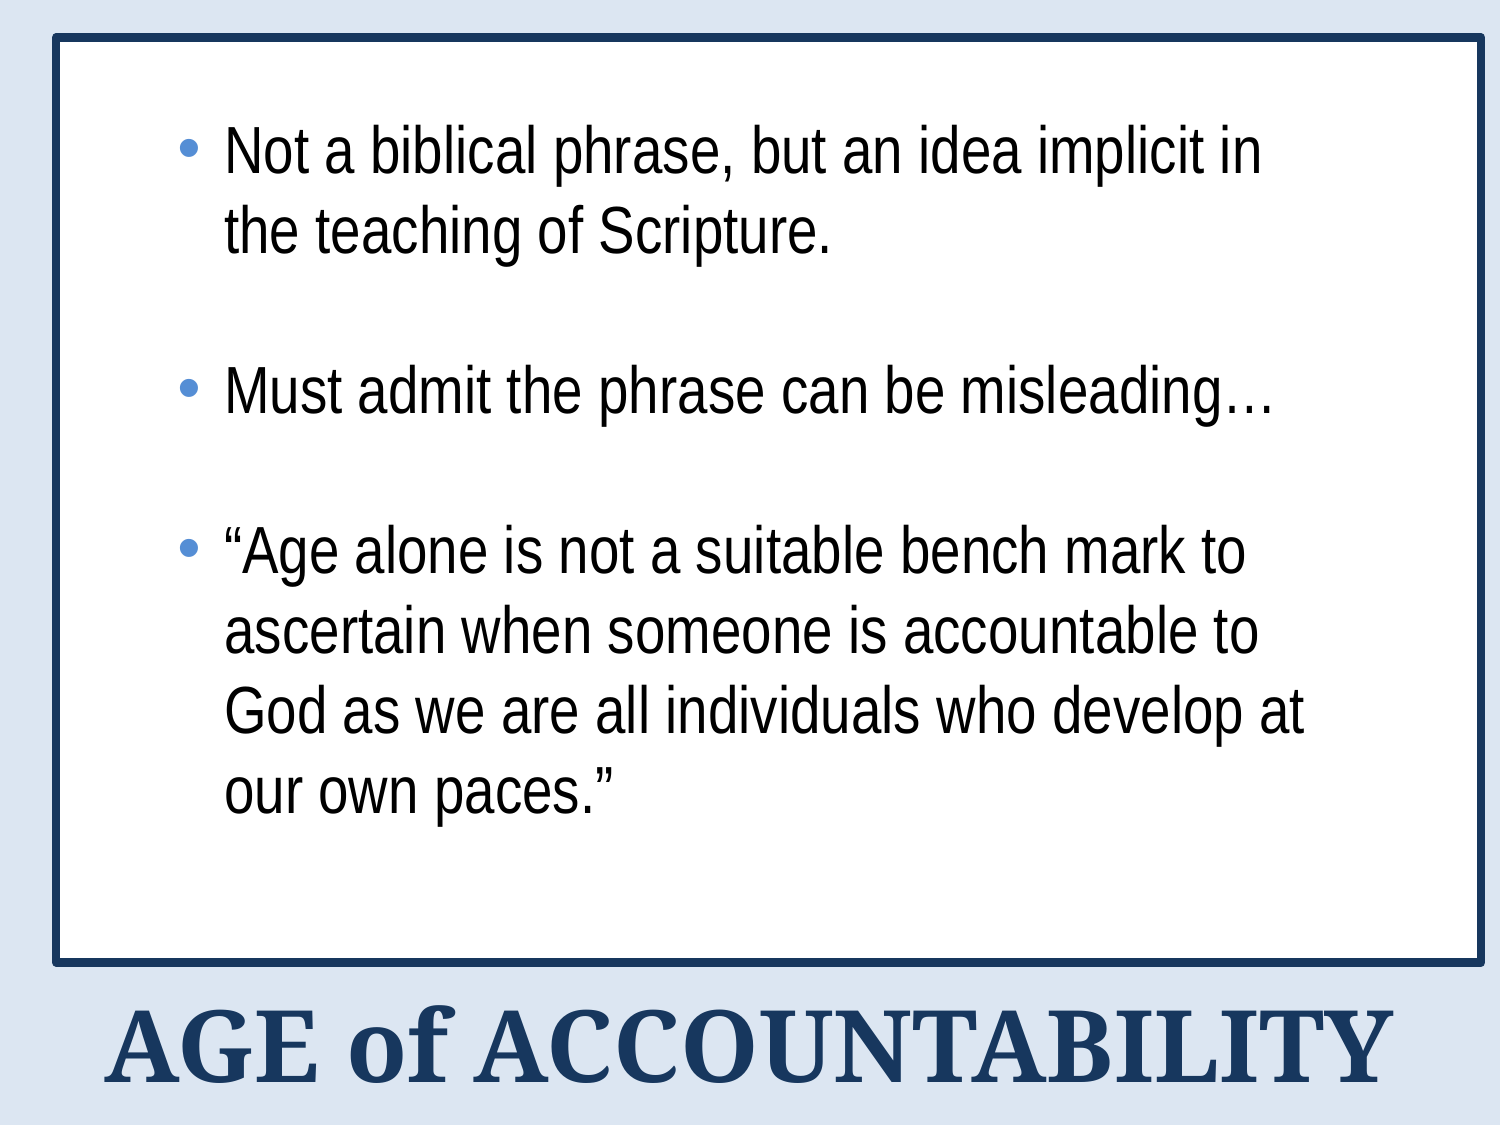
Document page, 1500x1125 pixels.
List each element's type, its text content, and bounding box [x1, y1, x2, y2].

text_box AGE of ACCOUNTABILITY [0, 975, 1500, 1110]
text_box Not a biblical phrase, but an idea implicit in the teaching of Scripture. Must admit the phrase can be misleading… “Age alone is not a suitable bench mark to ascertain when someone is accountable to God as we are all individuals who develop at our own paces.” [162, 99, 1350, 880]
text_box [54, 35, 1483, 965]
